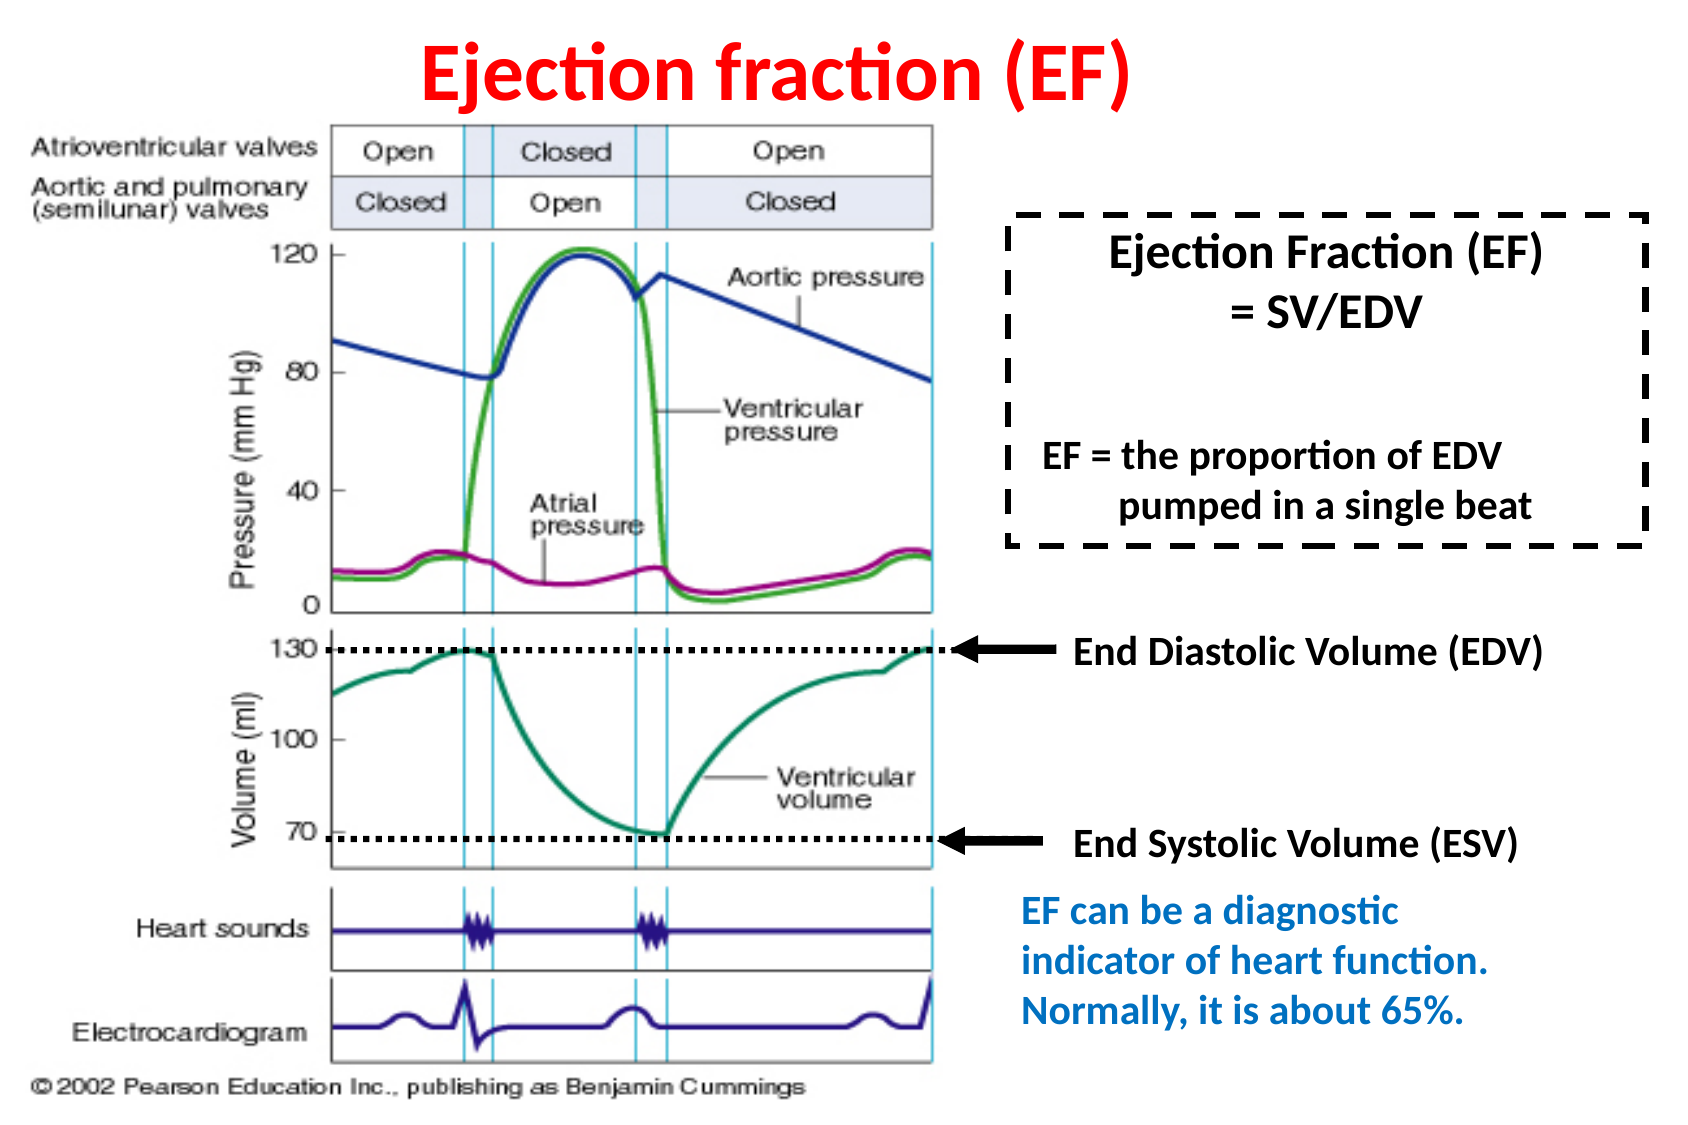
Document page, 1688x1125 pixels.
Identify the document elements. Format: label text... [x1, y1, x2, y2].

text_box End Systolic Volume (ESV) [1058, 808, 1535, 873]
text_box Ejection Fraction (EF) = SV/EDV [1093, 211, 1560, 215]
text_box Ejection fraction (EF) [405, 9, 1149, 125]
text_box End Diastolic Volume (EDV) [1058, 616, 1560, 682]
text_box EF can be a diagnostic indicator of heart function. Normally, it is about 65%. [1006, 875, 1583, 1040]
picture [6, 101, 963, 1118]
text_box [1007, 215, 1646, 546]
